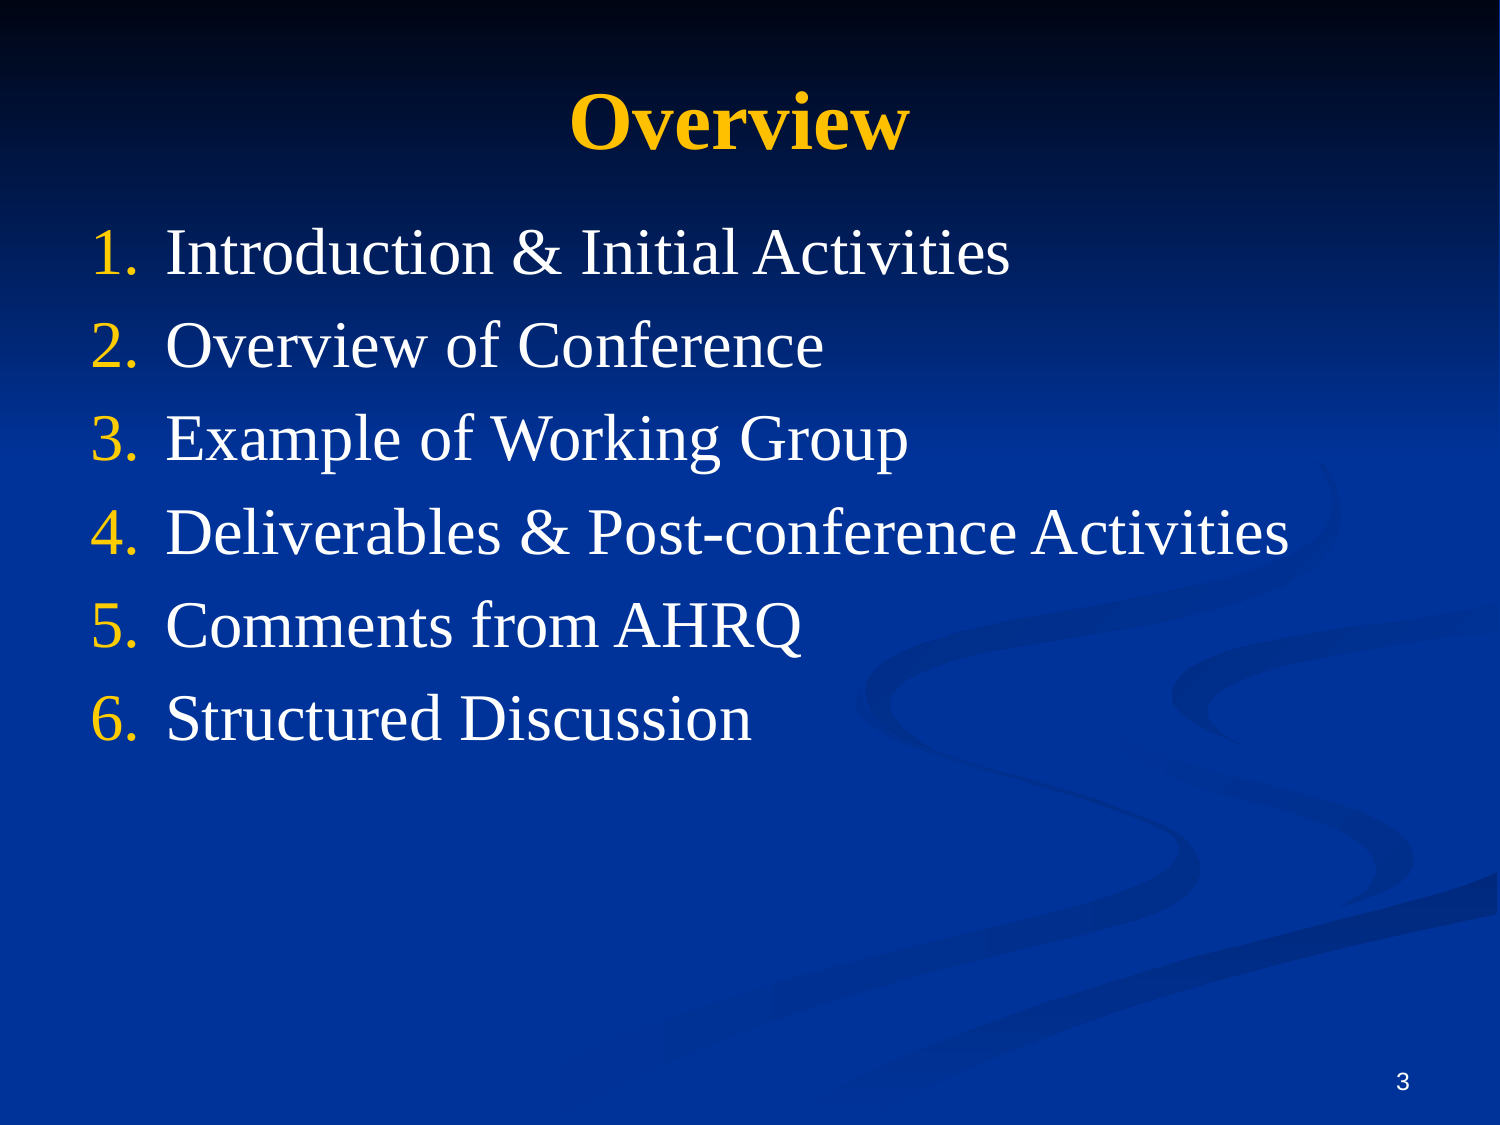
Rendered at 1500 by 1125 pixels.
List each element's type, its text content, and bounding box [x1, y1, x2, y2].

title Overview [74, 44, 1426, 188]
slide_number 3 [1074, 1024, 1426, 1104]
list Introduction & Initial Activities Overview of Conference Example of Working Group Deliverables & Post-conference Activities Comments from AHRQ Structured Discussion [74, 199, 1426, 1076]
